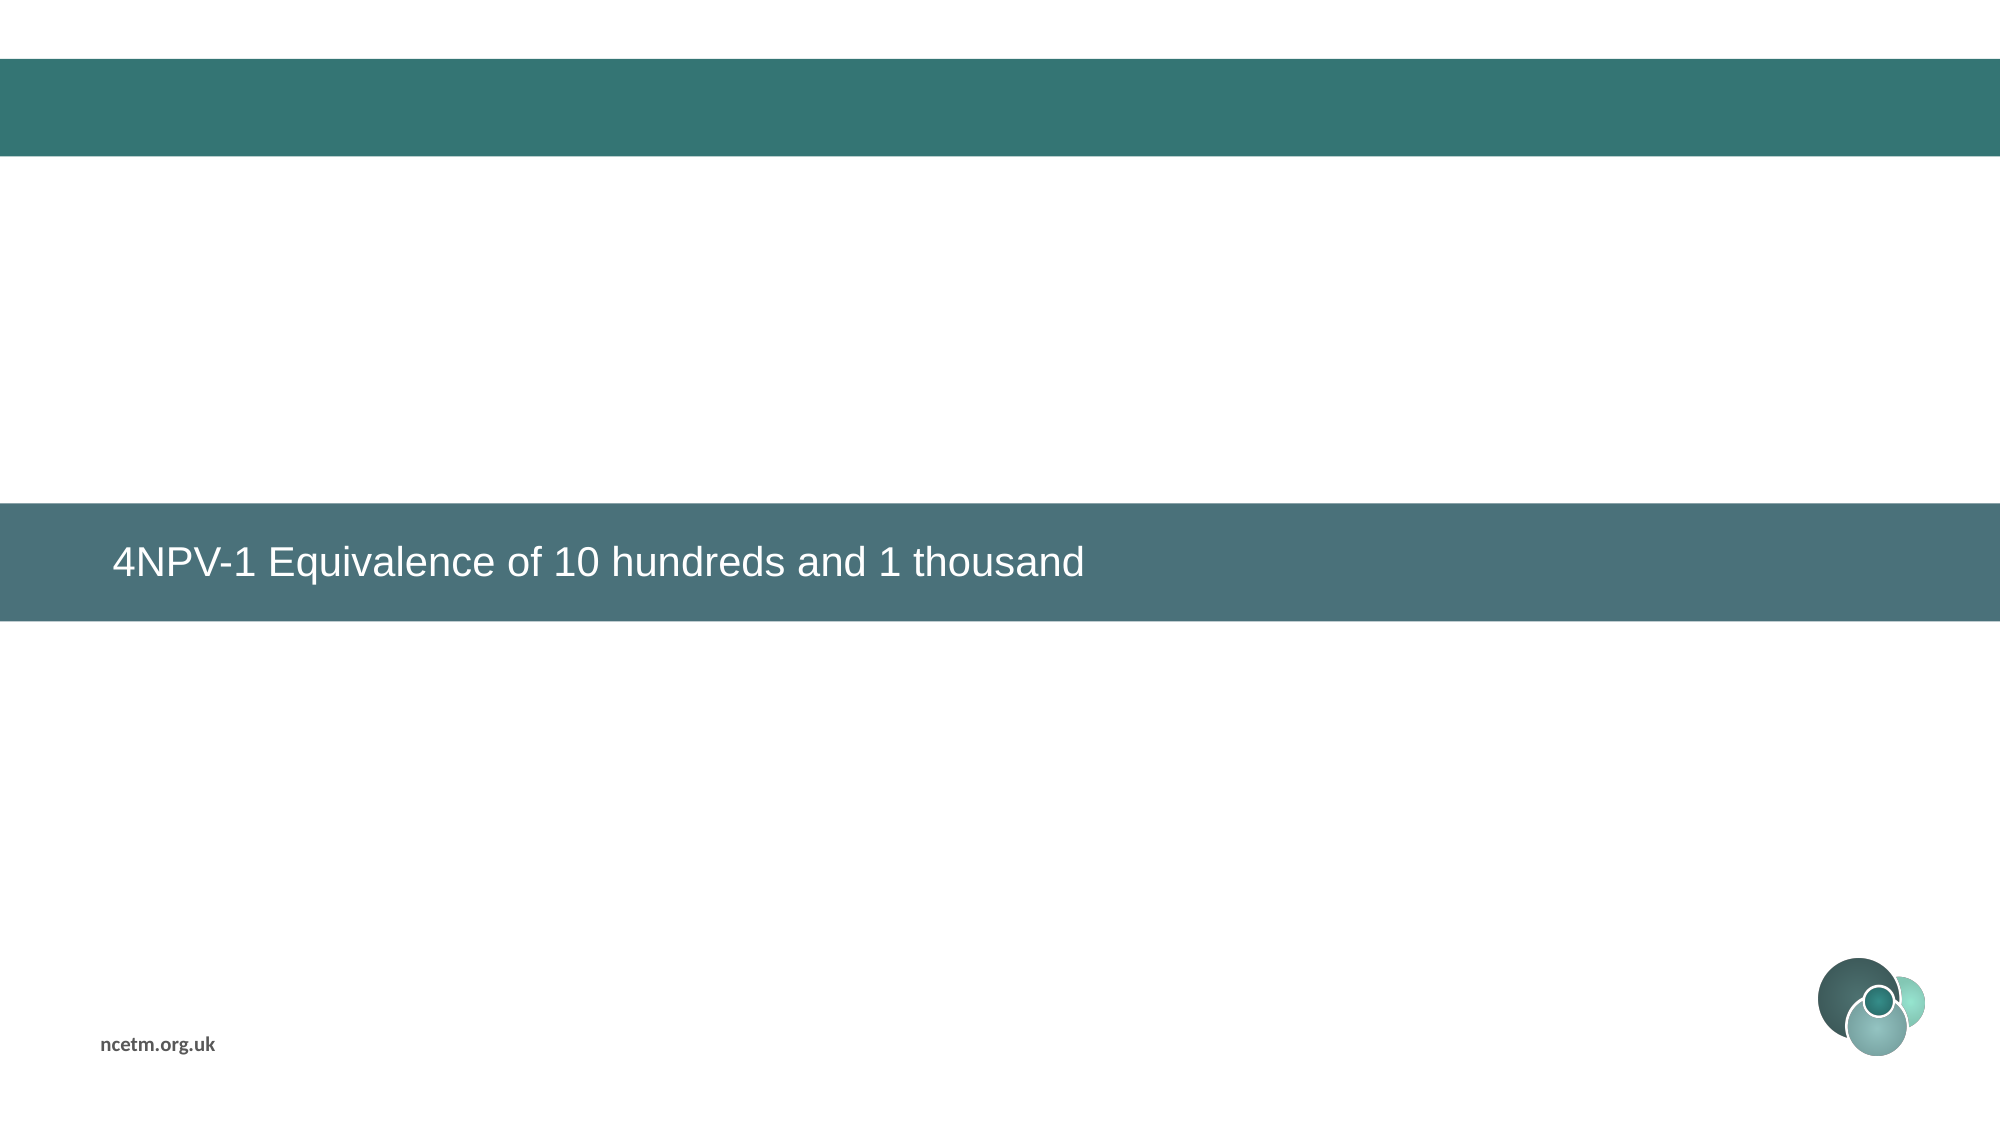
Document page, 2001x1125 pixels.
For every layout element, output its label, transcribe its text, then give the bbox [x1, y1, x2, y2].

text_box [0, 503, 2000, 622]
text_box 4NPV-1 Equivalence of 10 hundreds and 1 thousand [97, 527, 1945, 598]
picture [1818, 958, 1925, 1056]
